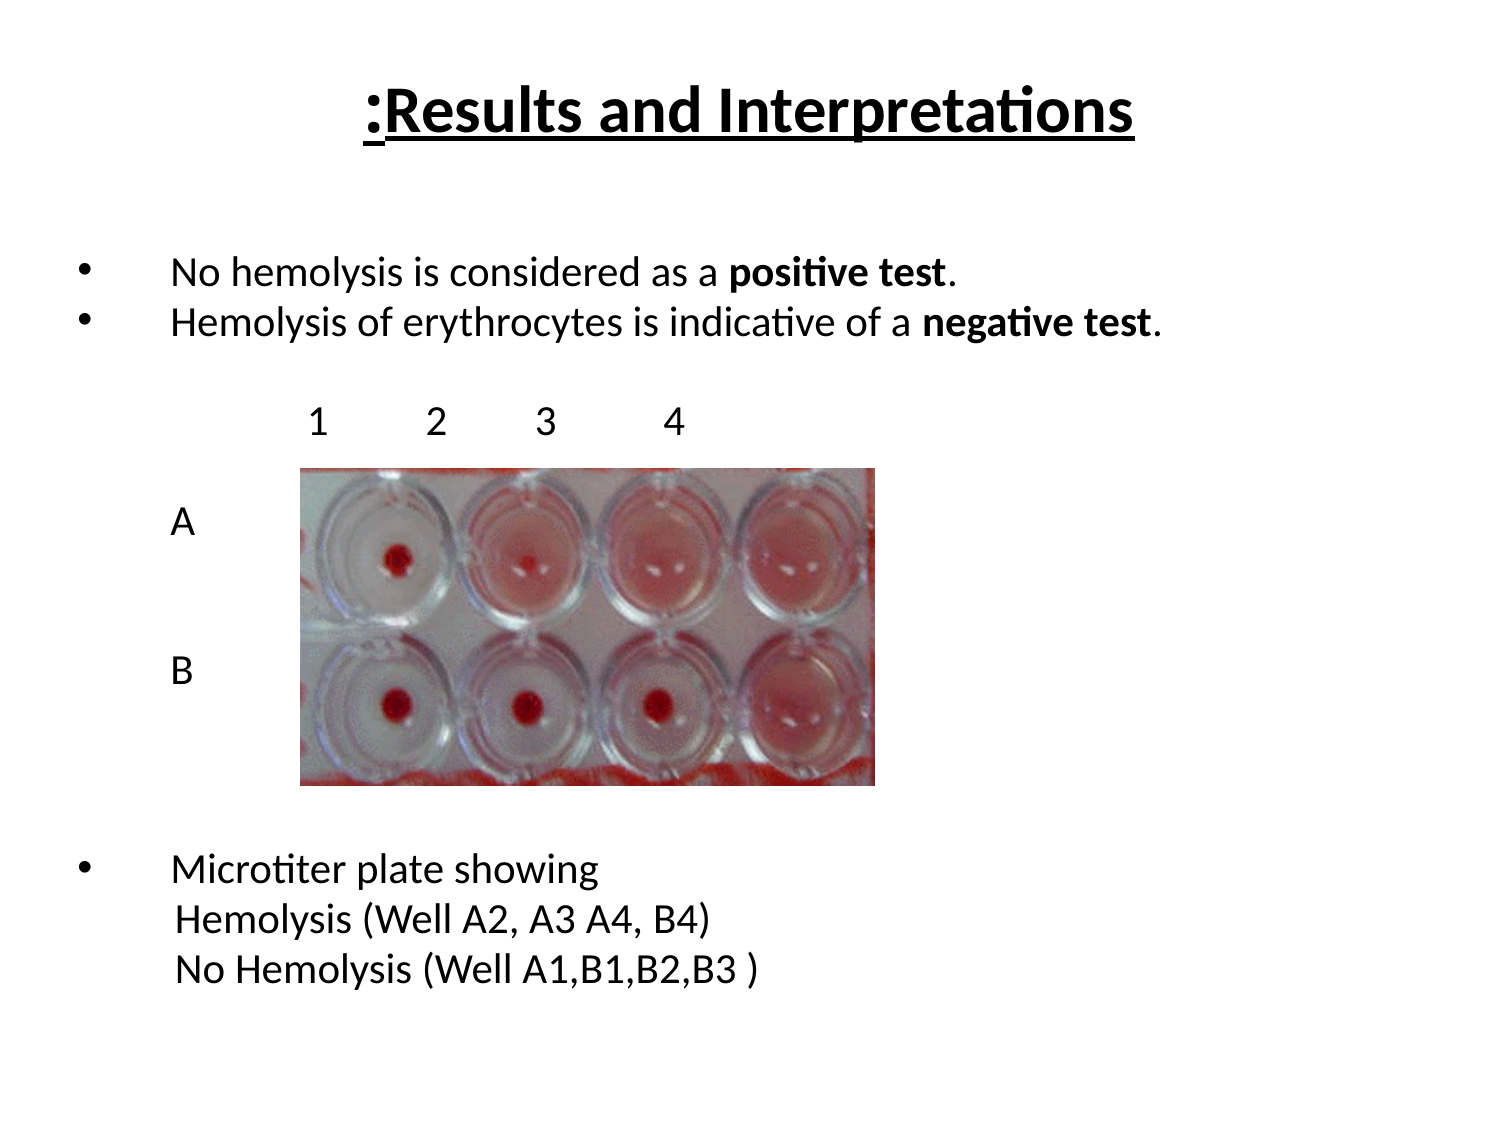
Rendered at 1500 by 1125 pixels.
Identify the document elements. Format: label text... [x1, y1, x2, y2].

list No hemolysis is considered as a positive test. Hemolysis of erythrocytes is indicative of a negative test. 1 2 3 4 A B Microtiter plate showing Hemolysis (Well A2, A3 A4, B4) No Hemolysis (Well A1,B1,B2,B3 ) [62, 246, 1425, 1000]
picture [299, 468, 876, 786]
title Results and Interpretations: [87, 50, 1150, 161]
